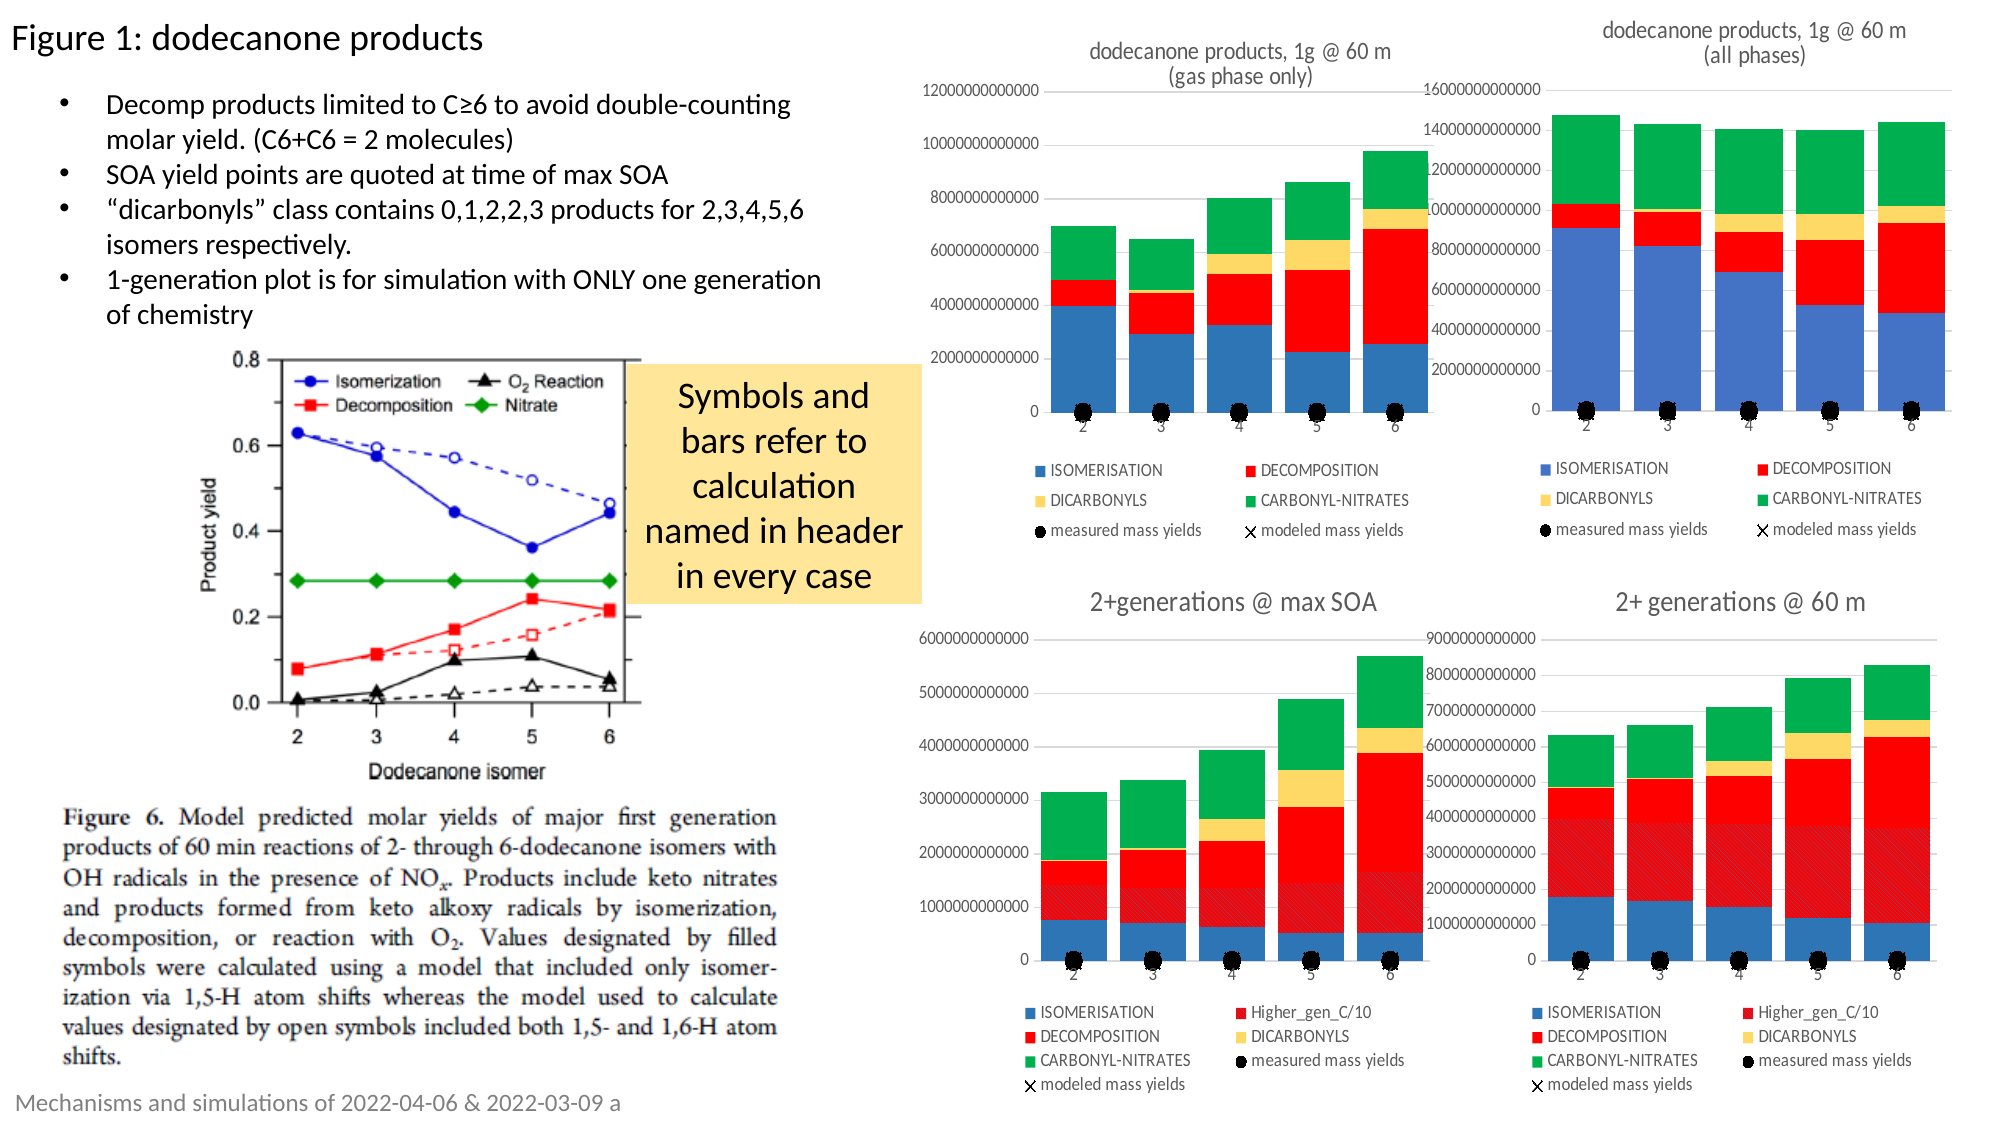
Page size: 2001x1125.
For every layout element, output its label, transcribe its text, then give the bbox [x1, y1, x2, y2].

chart [918, 12, 2000, 1122]
picture [52, 340, 806, 1080]
text_box Decomp products limited to C≥6 to avoid double-counting molar yield. (C6+C6 = 2 molecules) SOA yield points are quoted at time of max SOA “dicarbonyls” class contains 0,1,2,2,3 products for 2,3,4,5,6 isomers respectively. 1-generation plot is for simulation with ONLY one generation of chemistry [44, 77, 849, 373]
text_box Mechanisms and simulations of 2022-04-06 & 2022-03-09 a [0, 1079, 724, 1125]
text_box Symbols and bars refer to calculation named in header in every case [806, 364, 921, 604]
text_box Figure 1: dodecanone products [0, 5, 510, 66]
